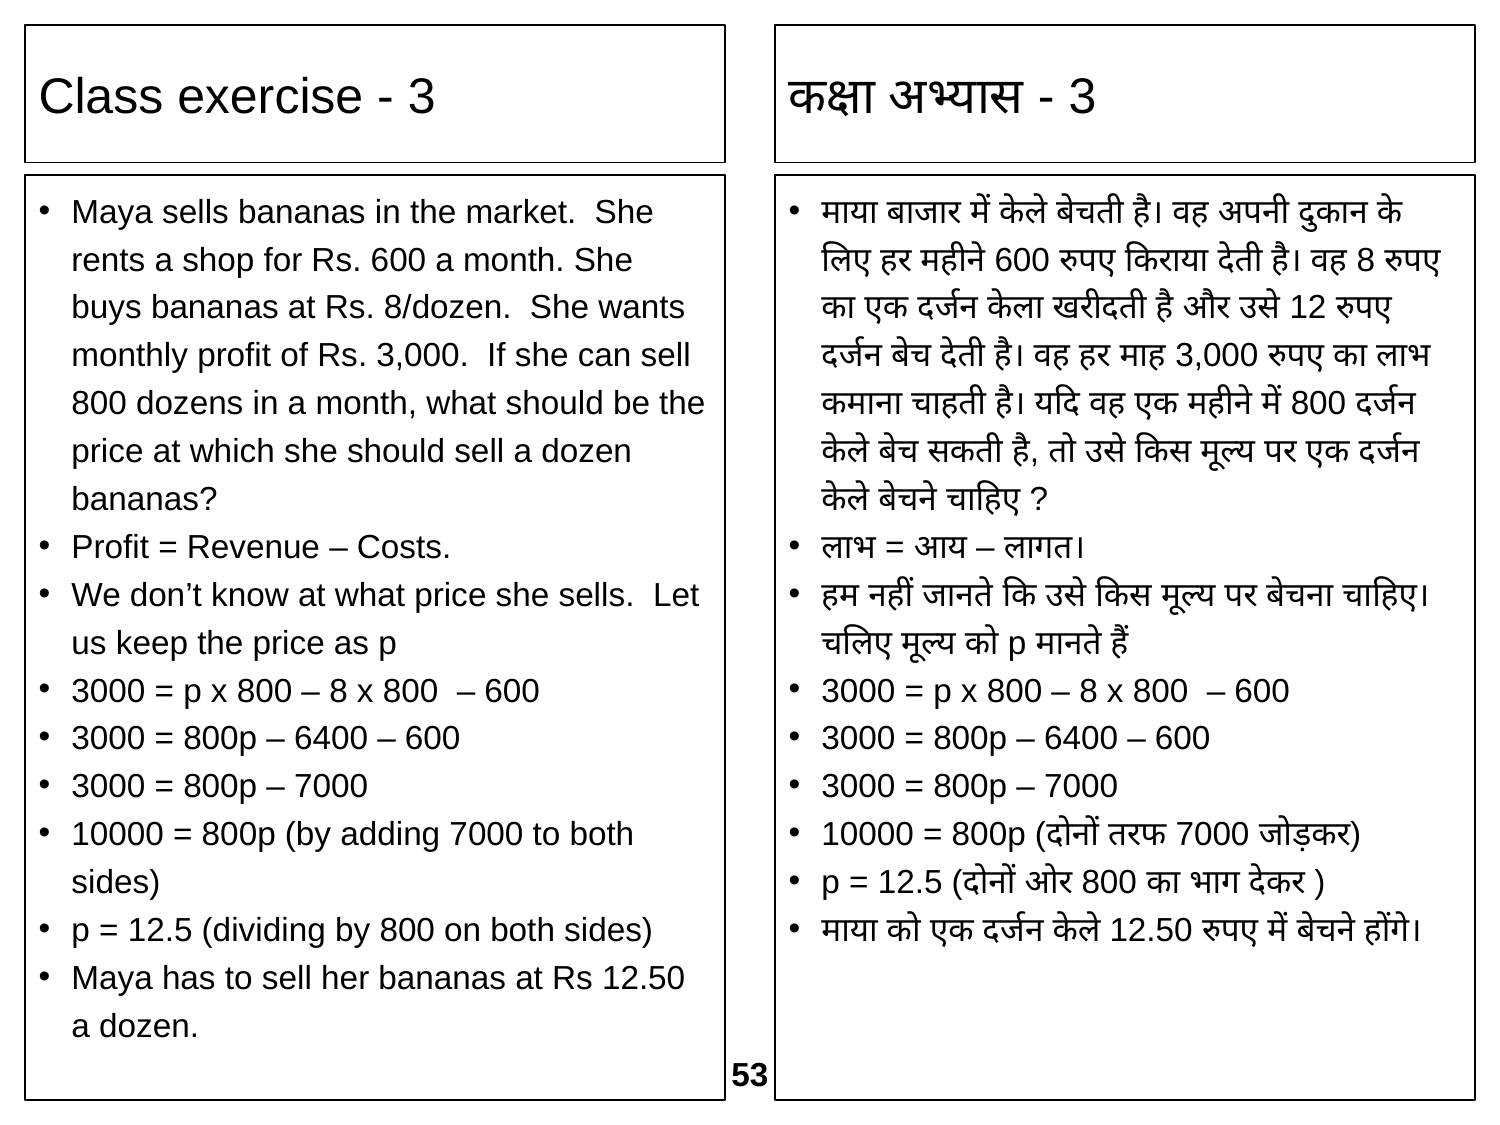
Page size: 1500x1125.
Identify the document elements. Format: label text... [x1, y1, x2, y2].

slide_number 53 [512, 1042, 988, 1103]
text_box Maya sells bananas in the market. She rents a shop for Rs. 600 a month. She buys bananas at Rs. 8/dozen. She wants monthly profit of Rs. 3,000. If she can sell 800 dozens in a month, what should be the price at which she should sell a dozen bananas? Profit = Revenue – Costs. We don’t know at what price she sells. Let us keep the price as p 3000 = p x 800 – 8 x 800 – 600 3000 = 800p – 6400 – 600 3000 = 800p – 7000 10000 = 800p (by adding 7000 to both sides) p = 12.5 (dividing by 800 on both sides) Maya has to sell her bananas at Rs 12.50 a dozen. [24, 174, 725, 1100]
text_box कक्षा अभ्यास - 3 [774, 24, 1475, 163]
text_box माया बाजार में केले बेचती है। वह अपनी दुकान के लिए हर महीने 600 रुपए किराया देती है। वह 8 रुपए का एक दर्जन केला खरीदती है और उसे 12 रुपए दर्जन बेच देती है। वह हर माह 3,000 रुपए का लाभ कमाना चाहती है। यदि वह एक महीने में 800 दर्जन केले बेच सकती है, तो उसे किस मूल्य पर एक दर्जन केले बेचने चाहिए ? लाभ = आय – लागत। हम नहीं जानते कि उसे किस मूल्य पर बेचना चाहिए। चलिए मूल्य को p मानते हैं 3000 = p x 800 – 8 x 800 – 600 3000 = 800p – 6400 – 600 3000 = 800p – 7000 10000 = 800p (दोनों तरफ 7000 जोड़कर) p = 12.5 (दोनों ओर 800 का भाग देकर ) माया को एक दर्जन केले 12.50 रुपए में बेचने होंगे। [774, 174, 1475, 1100]
text_box Class exercise - 3 [24, 24, 725, 163]
